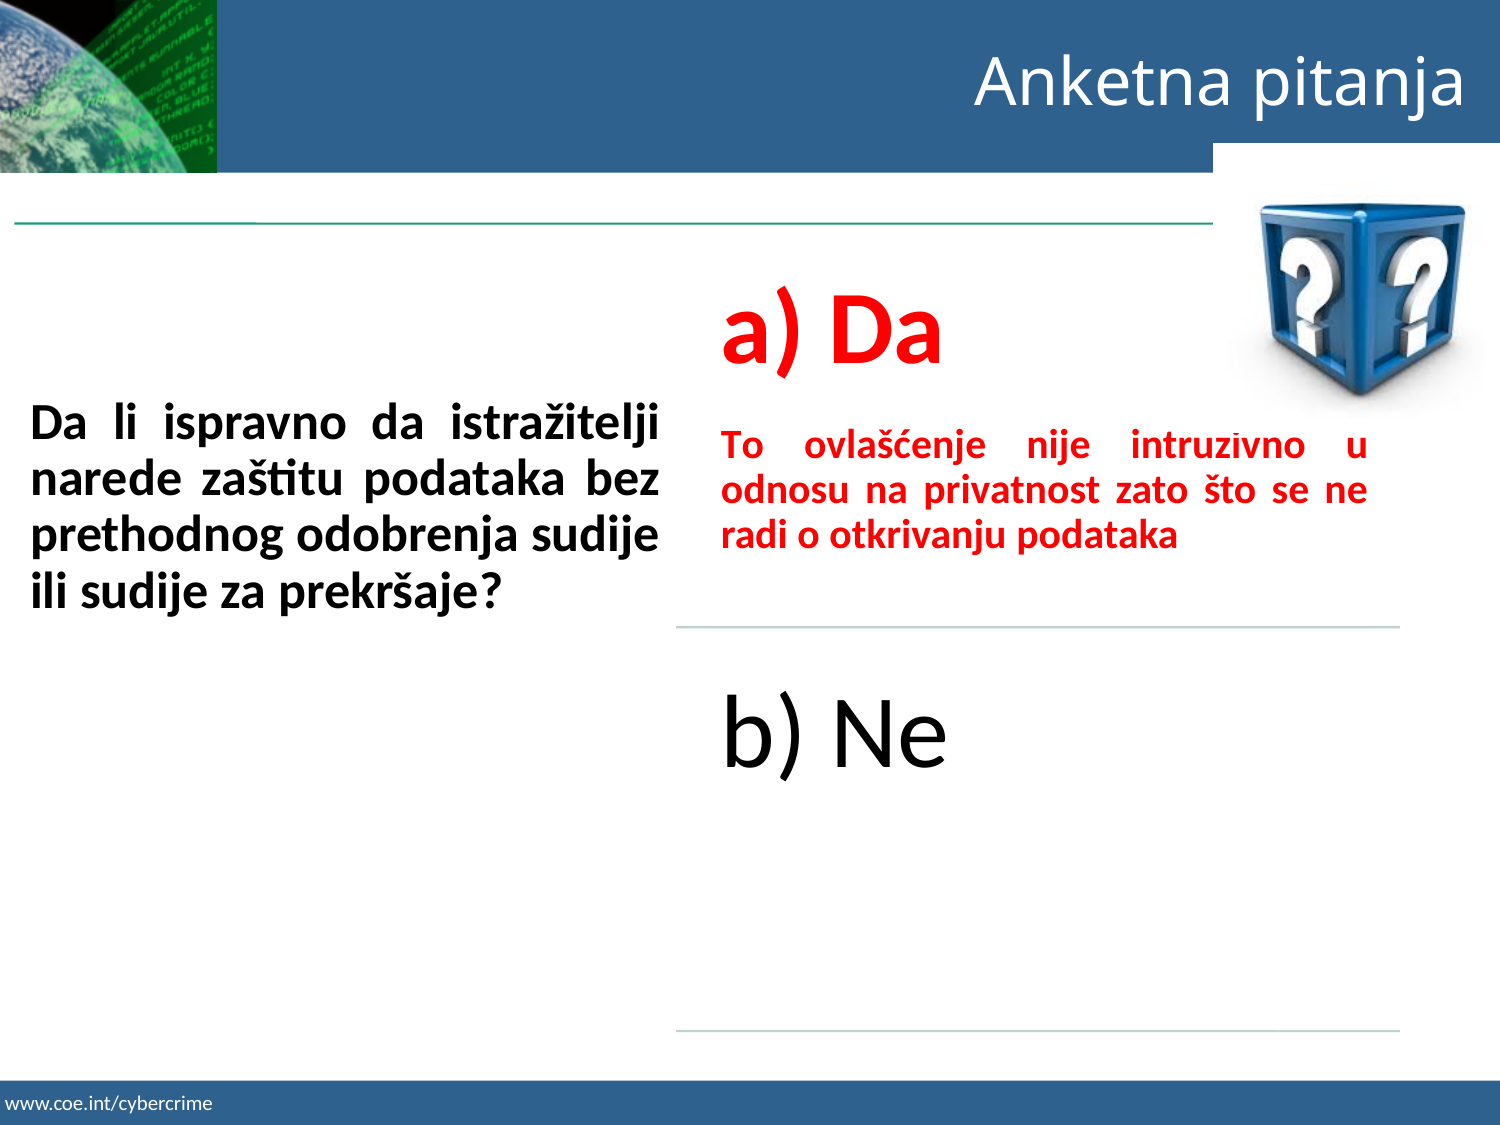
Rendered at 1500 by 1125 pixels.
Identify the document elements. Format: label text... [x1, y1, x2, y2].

picture [0, 1, 217, 173]
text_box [14, 223, 1402, 1053]
picture [1213, 143, 1500, 434]
text_box Anketna pitanja [230, 31, 1483, 126]
